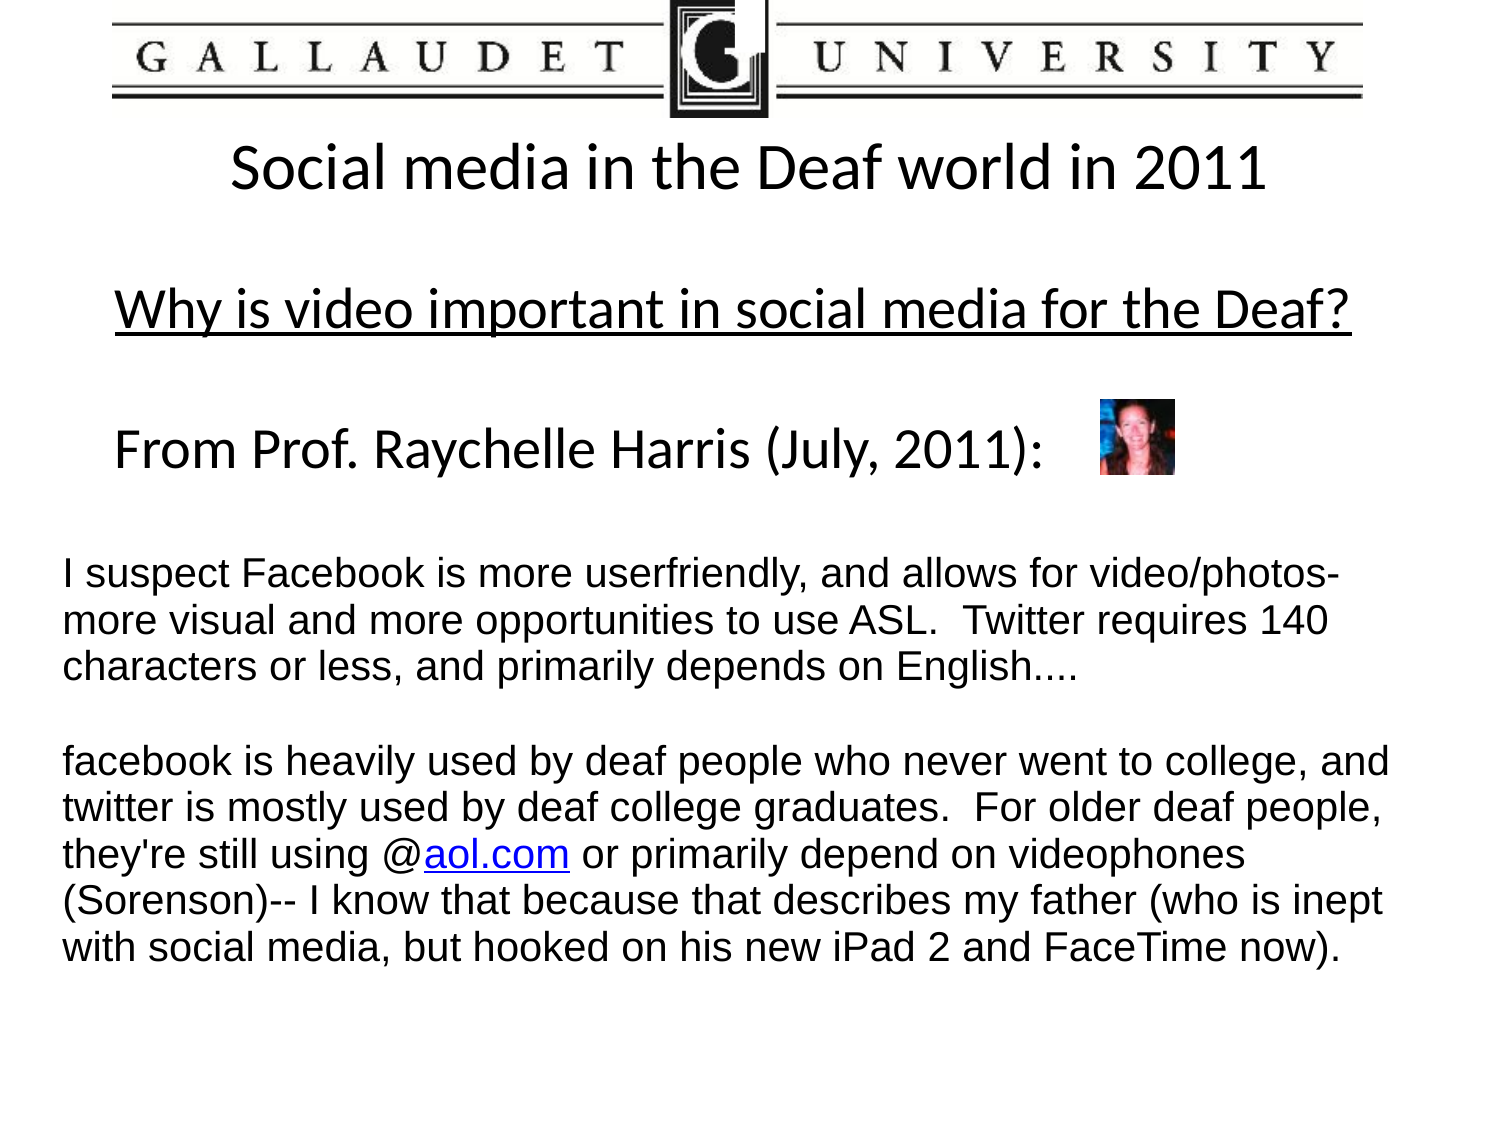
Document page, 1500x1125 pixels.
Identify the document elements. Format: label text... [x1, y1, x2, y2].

picture [112, 0, 1363, 118]
text_box Why is video important in social media for the Deaf? From Prof. Raychelle Harris (July, 2011): [99, 262, 1413, 488]
picture [1099, 399, 1176, 476]
table_header facebook is heavily used by deaf people who never went to college, and twitter is mostly used by deaf college graduates. For older deaf people, they're still using @aol.com or primarily depend on videophones (Sorenson)-- I know that because that describes my father (who is inept with social media, but hooked on his new iPad 2 and FaceTime now). [62, 737, 1425, 1012]
table_header I suspect Facebook is more userfriendly, and allows for video/photos- more visual and more opportunities to use ASL. Twitter requires 140 characters or less, and primarily depends on English.... [62, 550, 1362, 700]
title Social media in the Deaf world in 2011 [75, 112, 1425, 213]
